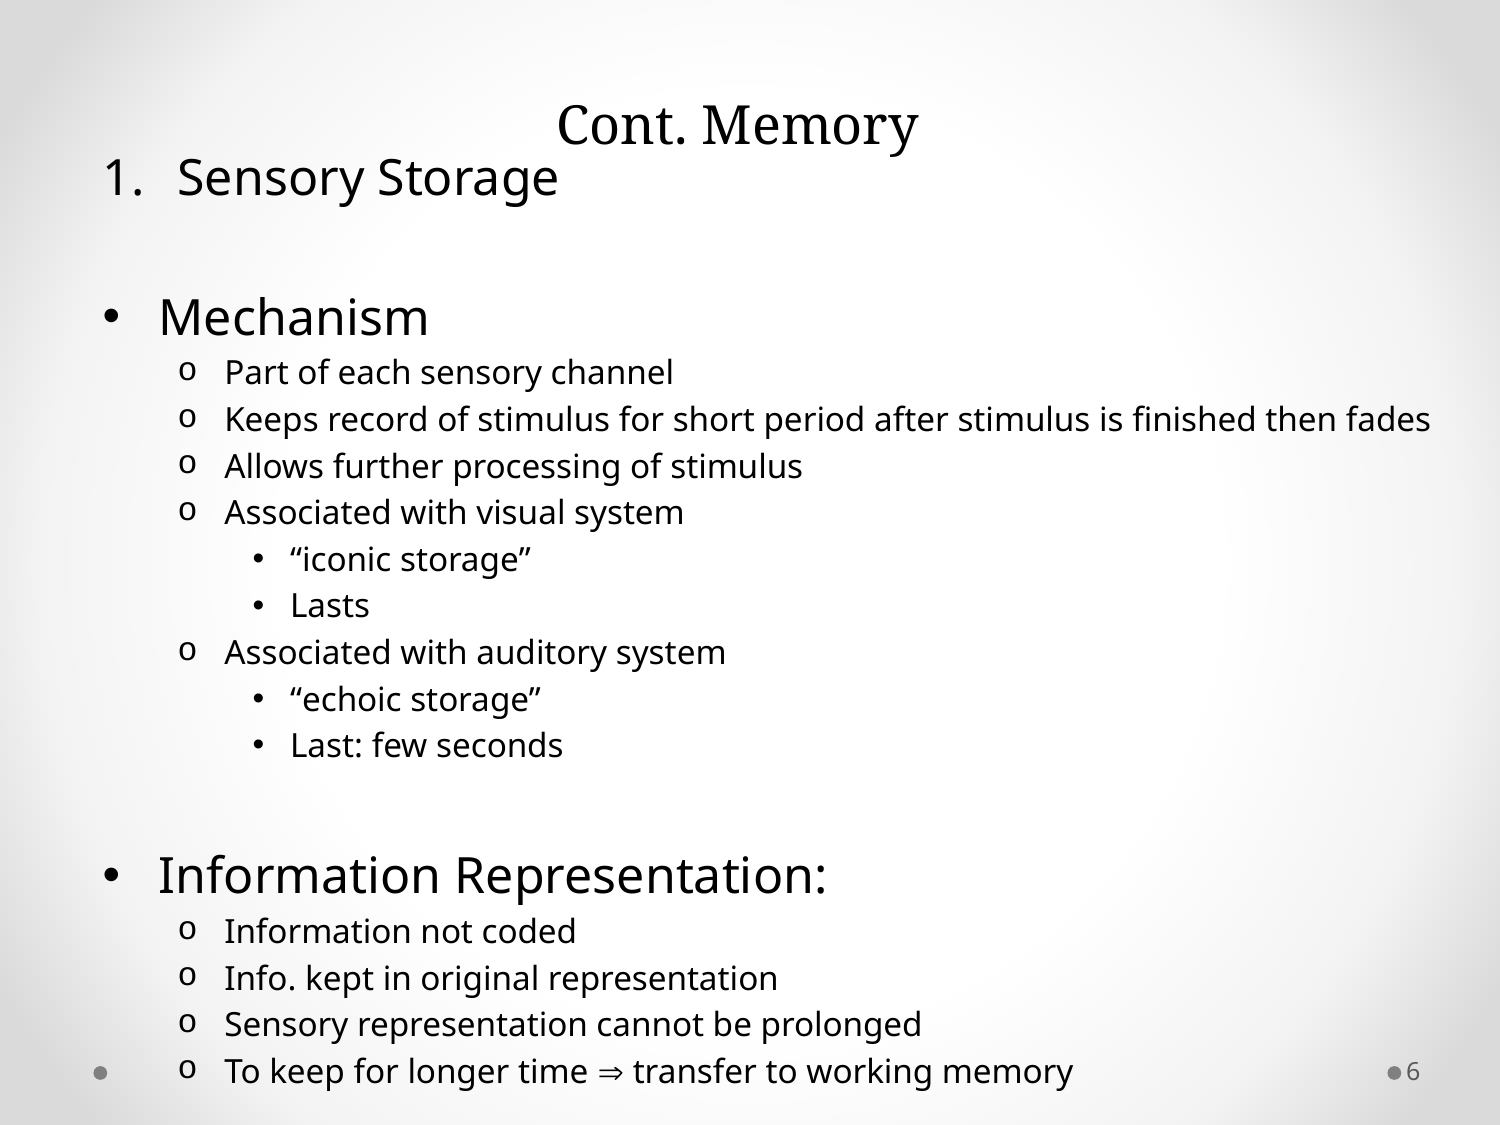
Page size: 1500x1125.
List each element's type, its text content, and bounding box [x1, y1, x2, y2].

picture [0, 1, 1500, 1125]
slide_number 6 [1401, 1042, 1494, 1103]
title Cont. Memory [62, 62, 1413, 163]
